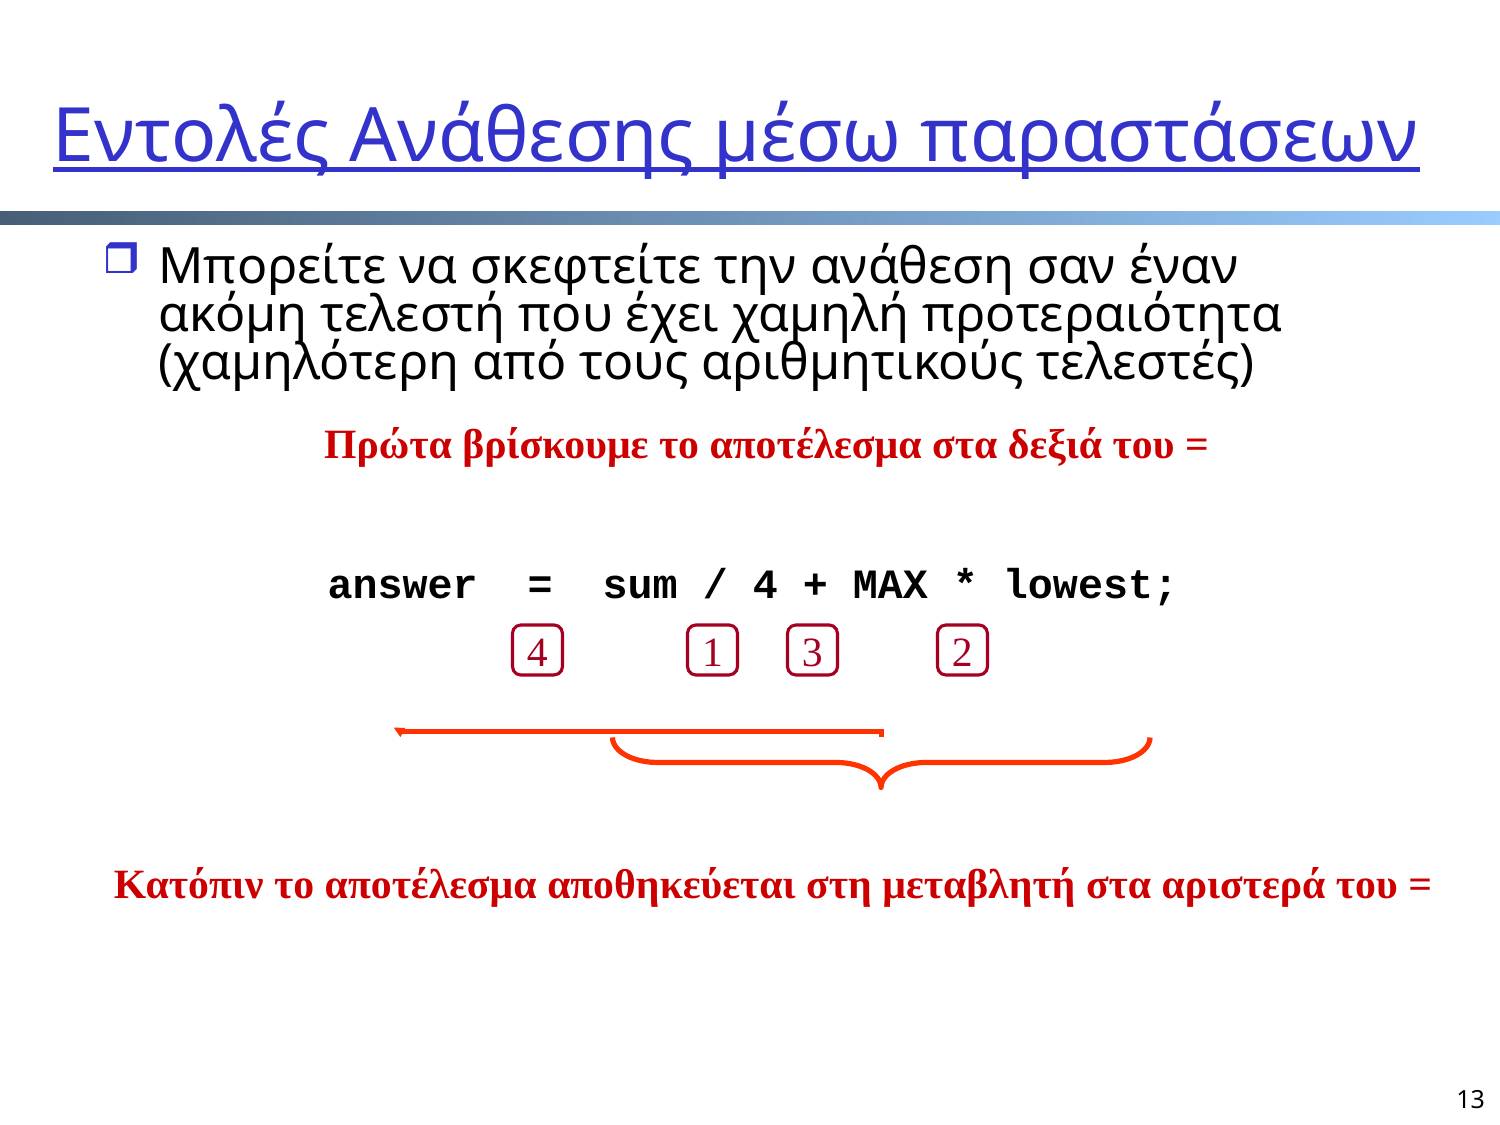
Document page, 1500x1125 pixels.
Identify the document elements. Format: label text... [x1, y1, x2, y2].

text_box 2 [937, 624, 988, 676]
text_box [605, 514, 669, 1003]
text_box 4 [512, 624, 563, 676]
text_box Κατόπιν το αποτέλεσμα αποθηκεύεται στη μεταβλητή στα αριστερά του = [672, 849, 1448, 915]
text_box answer = sum / 4 + MAX * lowest; [312, 549, 600, 615]
title Εντολές Ανάθεσης μέσω παραστάσεων [37, 37, 1475, 225]
text_box Κατόπιν το αποτέλεσμα αποθηκεύεται στη μεταβλητή στα αριστερά του = [99, 849, 600, 915]
text_box Πρώτα βρίσκουμε το αποτέλεσμα στα δεξιά του = [270, 409, 1263, 475]
list Μπορείτε να σκεφτείτε την ανάθεση σαν έναν ακόμη τελεστή που έχει χαμηλή προτεραιότητα (χαμηλότερη από τους αριθμητικούς τελεστές) [87, 237, 1363, 408]
text_box 3 [787, 624, 838, 676]
slide_number 13 [1150, 1049, 1500, 1125]
text_box 1 [687, 624, 738, 676]
text_box [672, 737, 1151, 788]
text_box answer = sum / 4 + MAX * lowest; [672, 549, 1193, 615]
